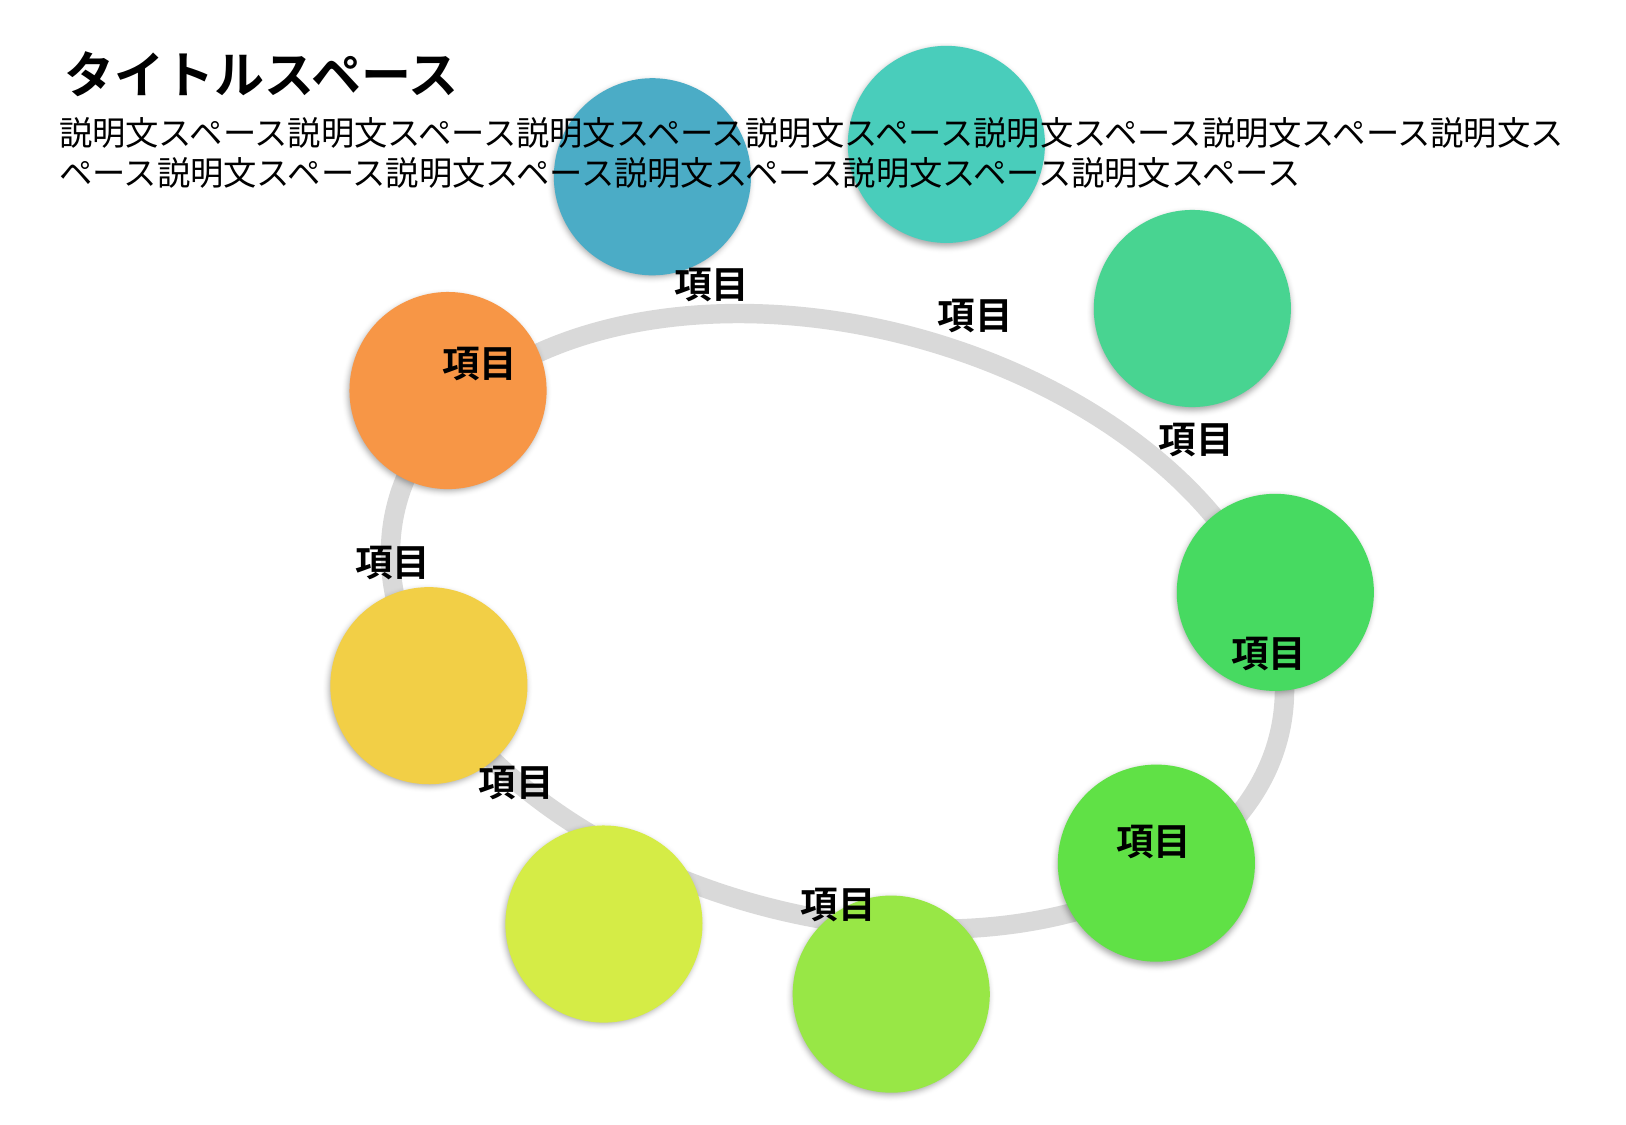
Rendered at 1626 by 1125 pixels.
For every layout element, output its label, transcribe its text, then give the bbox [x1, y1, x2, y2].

text_box 説明文スペース説明文スペース説明文スペース説明文スペース説明文スペース説明文スペース説明文スペース説明文スペース説明文スペース説明文スペース説明文スペース説明文スペース [1366, 104, 1581, 200]
text_box 説明文スペース説明文スペース説明文スペース説明文スペース説明文スペース説明文スペース説明文スペース説明文スペース説明文スペース説明文スペース説明文スペース説明文スペース [44, 104, 308, 200]
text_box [313, 34, 1363, 1071]
text_box タイトルスペース [49, 36, 310, 104]
